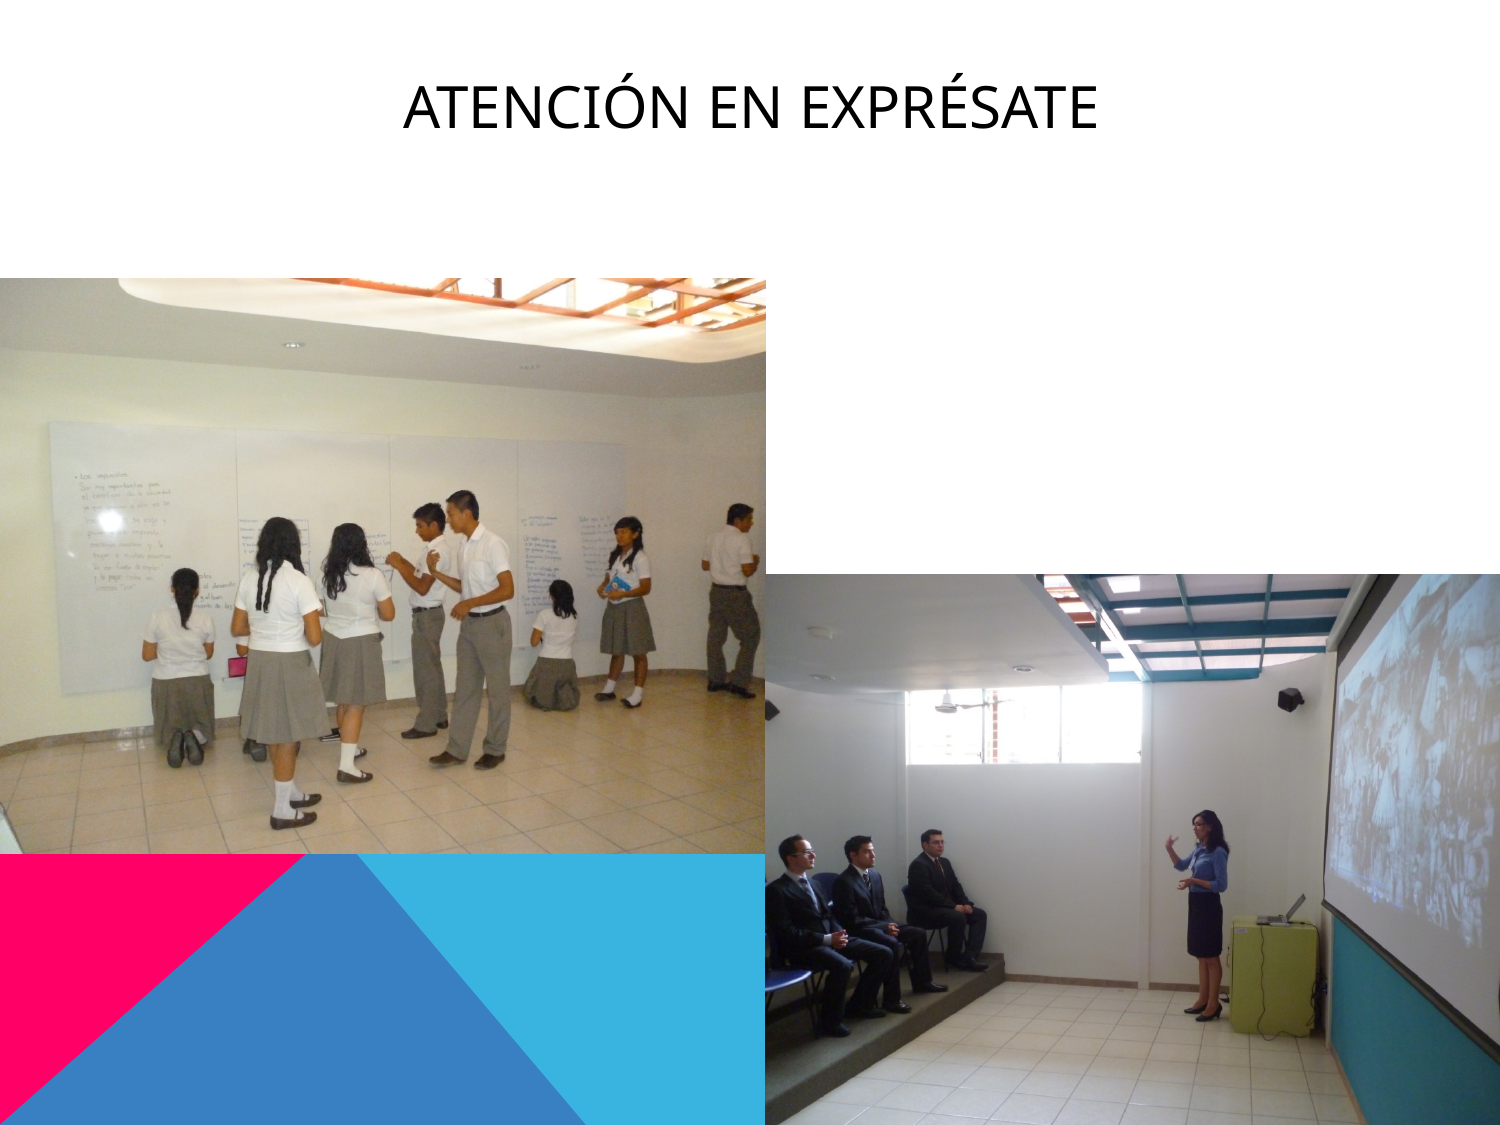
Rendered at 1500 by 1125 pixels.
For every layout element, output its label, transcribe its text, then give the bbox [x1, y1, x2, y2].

title Atención en exprésate [135, 60, 1369, 150]
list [0, 278, 766, 855]
picture [765, 574, 1500, 1125]
